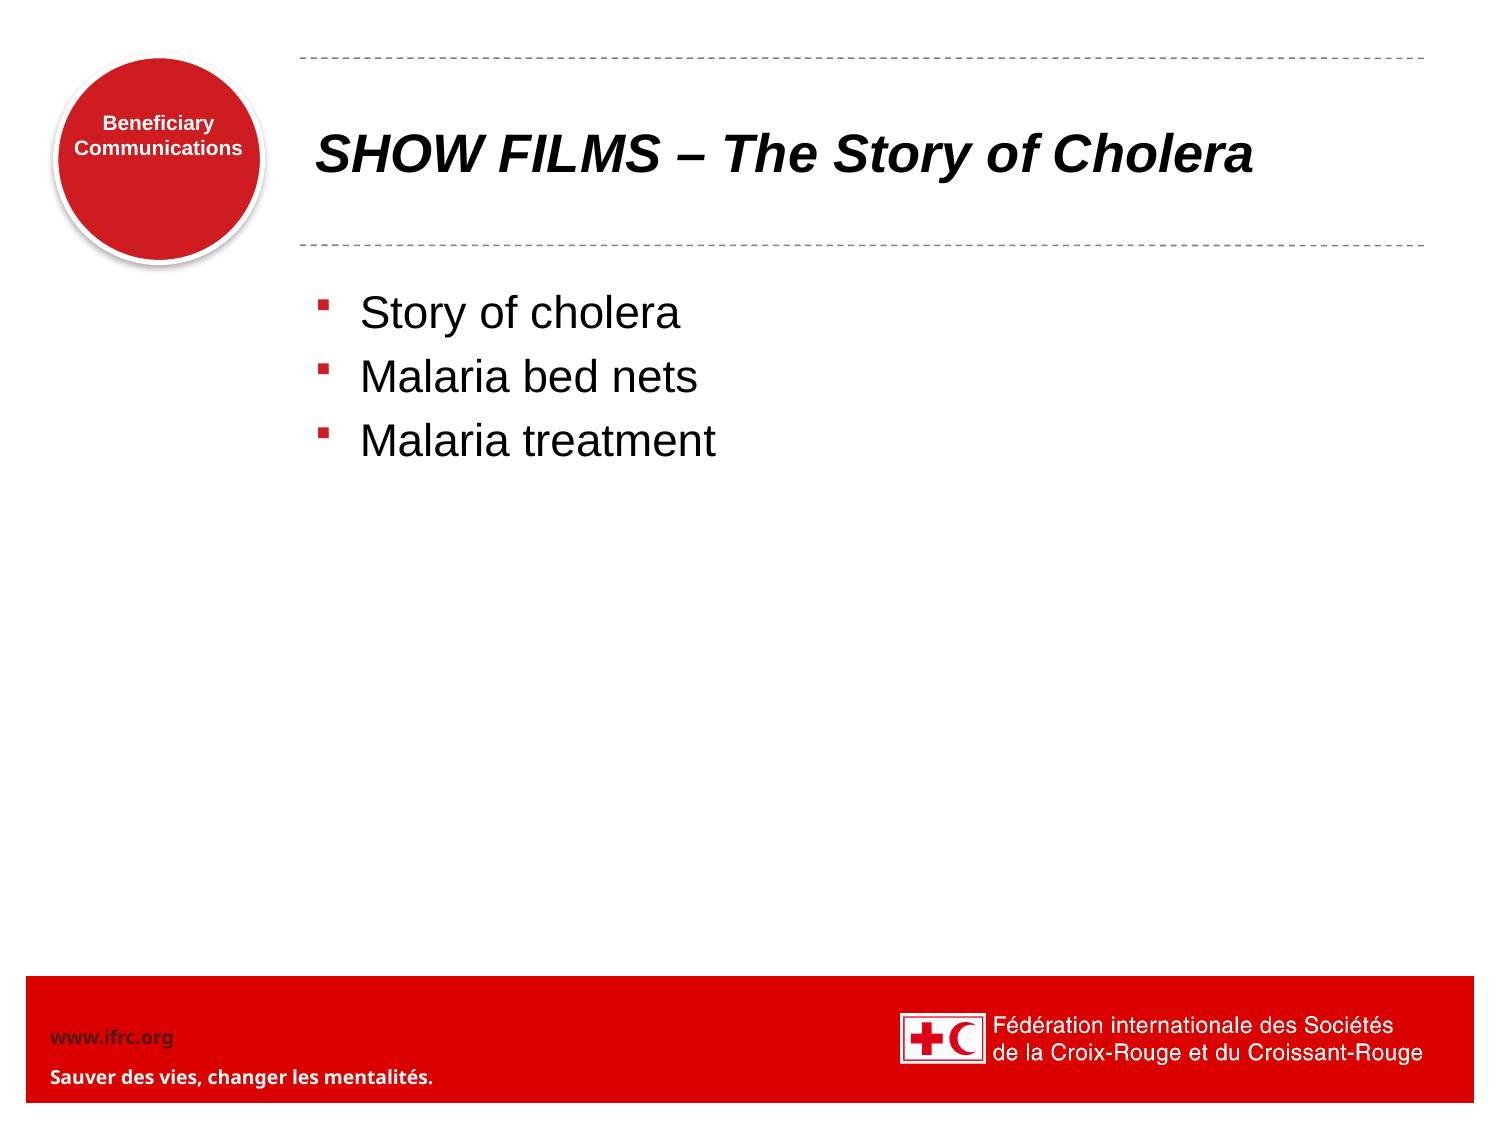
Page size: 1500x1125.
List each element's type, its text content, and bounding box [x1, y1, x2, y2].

picture [900, 1013, 1422, 1065]
list Story of cholera Malaria bed nets Malaria treatment [299, 274, 1426, 963]
title SHOW FILMS – The Story of Cholera [299, 57, 1426, 246]
